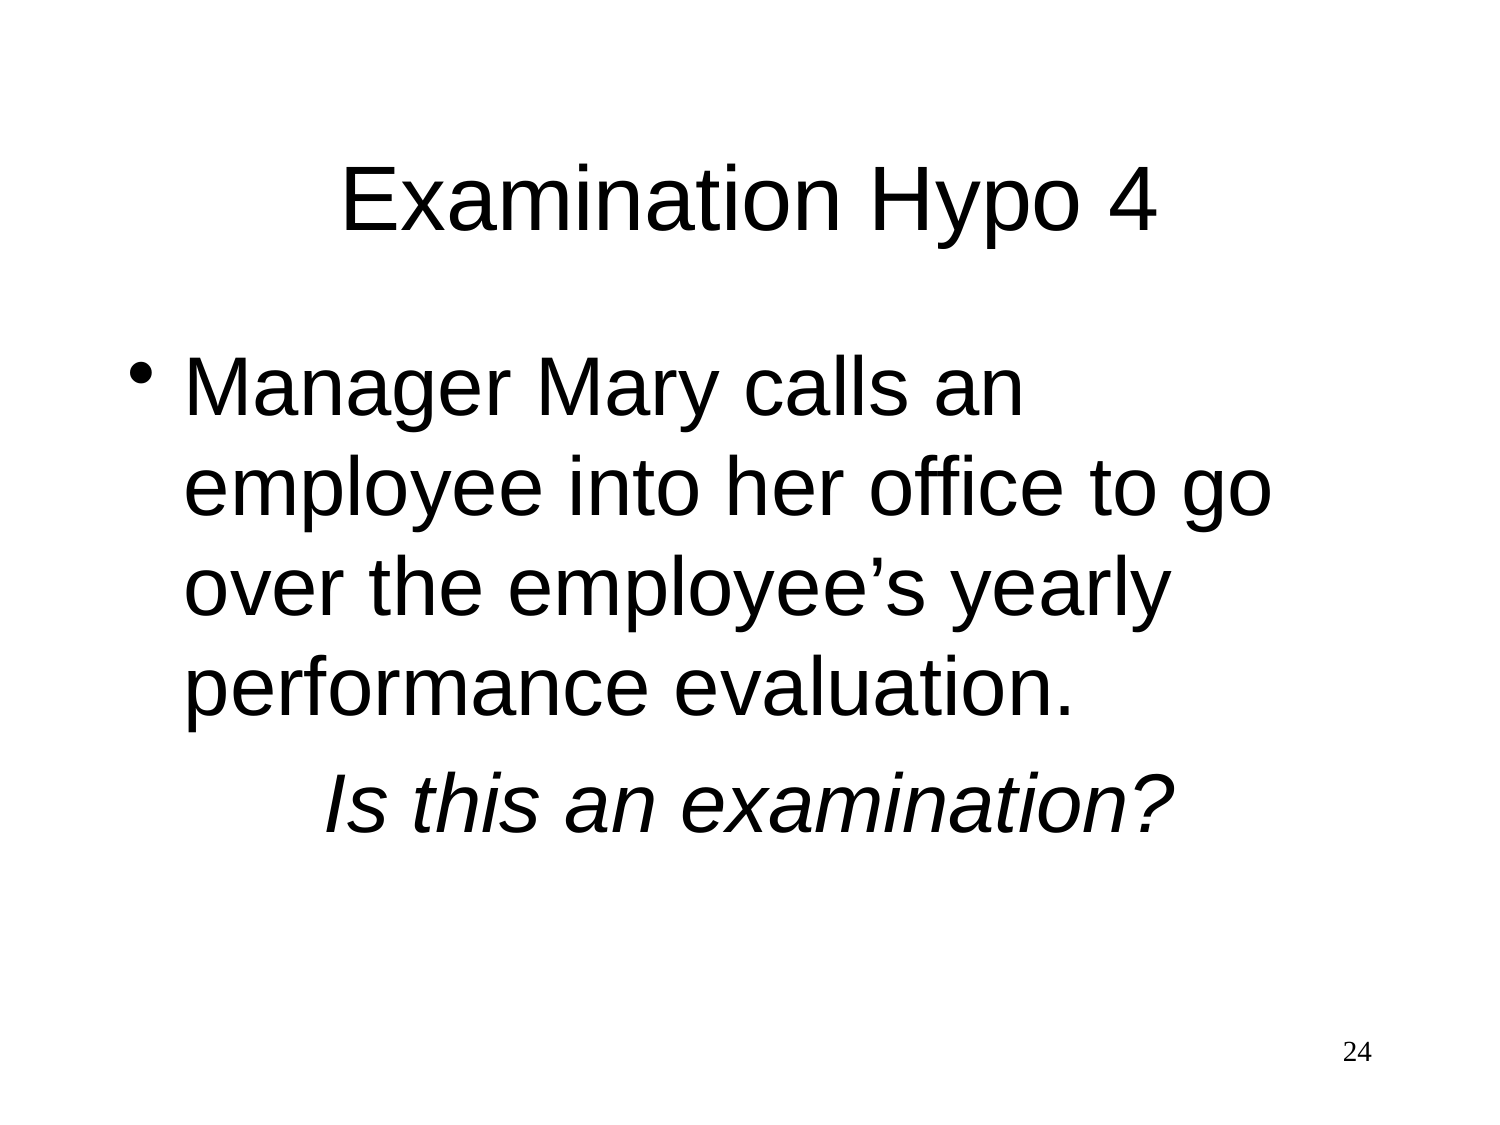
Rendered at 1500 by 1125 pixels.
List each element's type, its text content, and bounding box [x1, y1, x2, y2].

slide_number 24 [1074, 1024, 1388, 1101]
list Manager Mary calls an employee into her office to go over the employee’s yearly performance evaluation. Is this an examination? [112, 324, 1388, 1001]
title Examination Hypo 4 [112, 99, 1388, 288]
